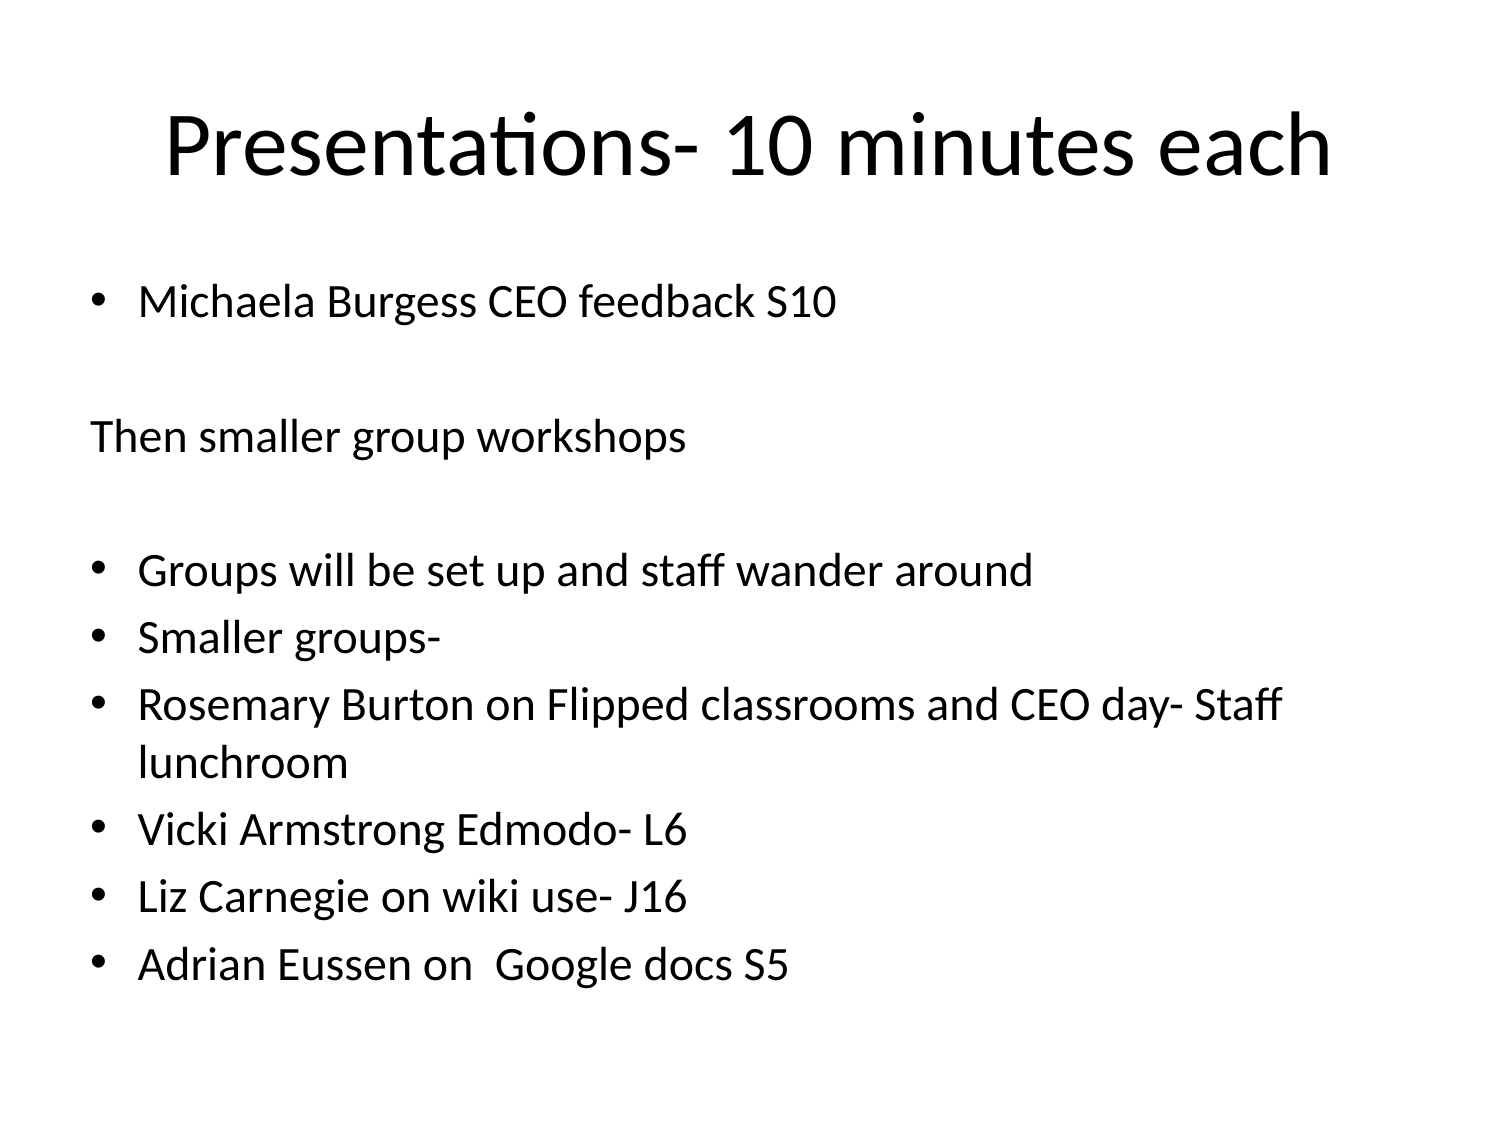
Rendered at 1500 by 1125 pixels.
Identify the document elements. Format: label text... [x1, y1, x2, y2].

title Presentations- 10 minutes each [75, 45, 1425, 233]
list Michaela Burgess CEO feedback S10 Then smaller group workshops Groups will be set up and staff wander around Smaller groups- Rosemary Burton on Flipped classrooms and CEO day- Staff lunchroom Vicki Armstrong Edmodo- L6 Liz Carnegie on wiki use- J16 Adrian Eussen on Google docs S5 [75, 262, 1425, 1005]
